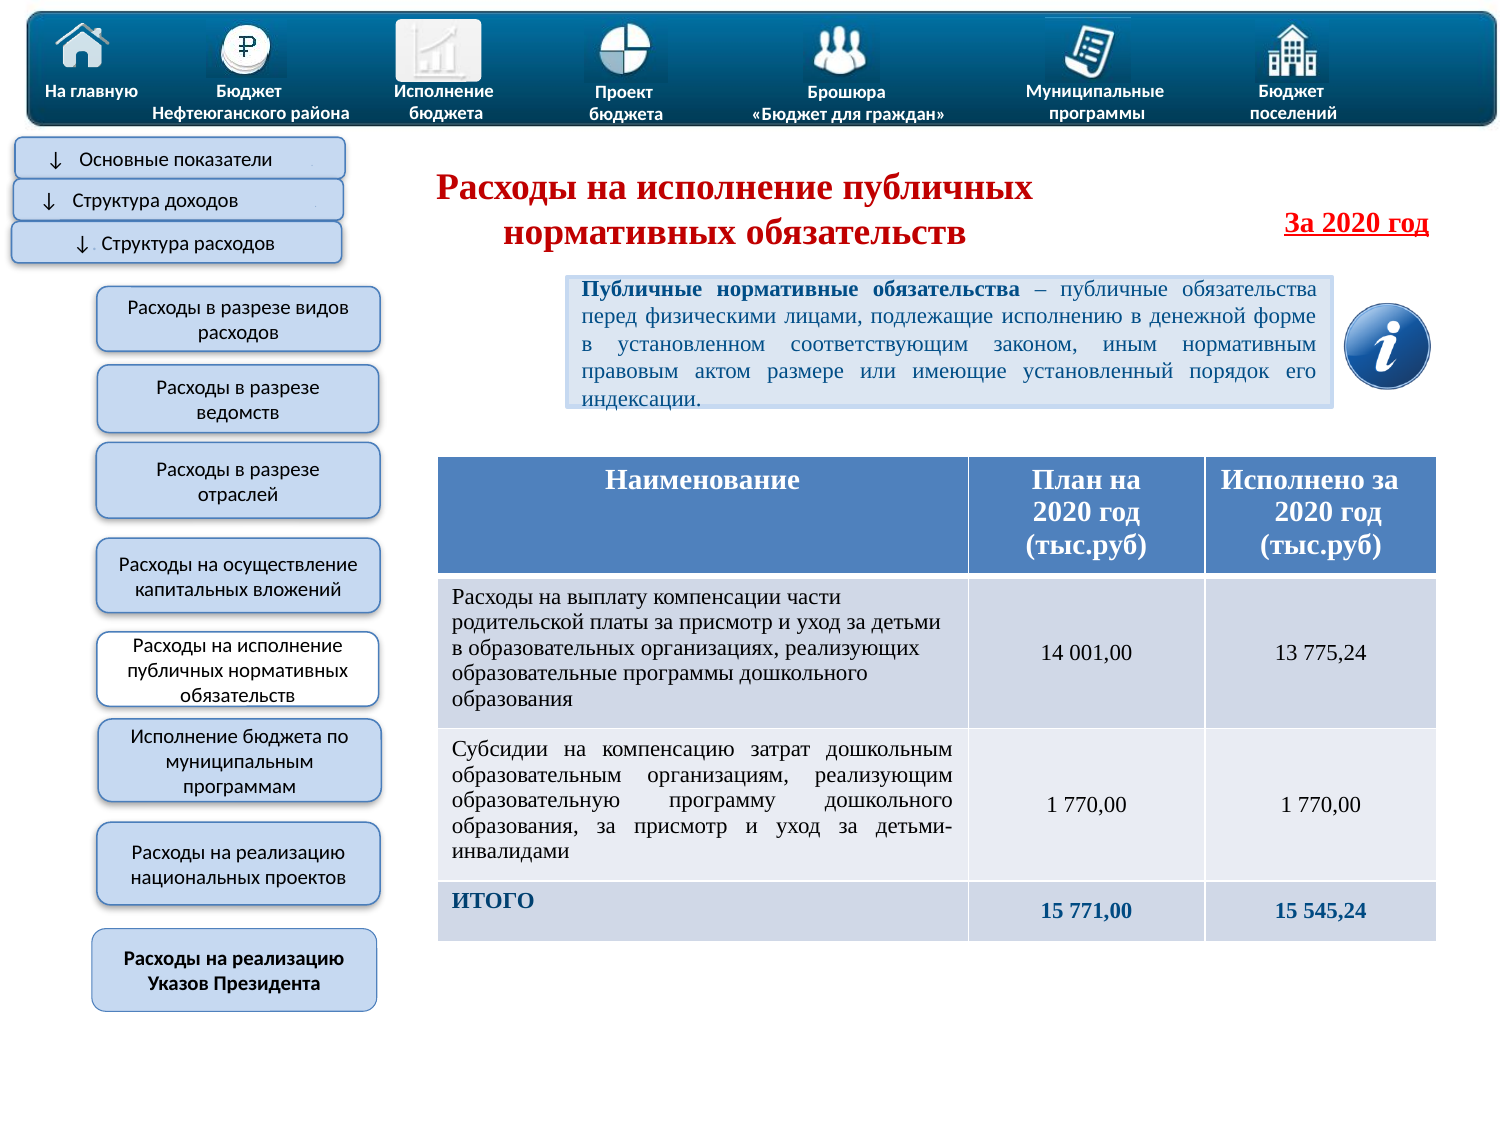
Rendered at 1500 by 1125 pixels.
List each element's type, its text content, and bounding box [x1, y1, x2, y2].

picture [1327, 286, 1449, 407]
table_cell 14 001,00 [969, 579, 1204, 728]
text_box Расходы на реализацию национальных проектов [96, 821, 381, 906]
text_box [24, 0, 1500, 133]
text_box За 2020 год [1269, 196, 1449, 246]
text_box Публичные нормативные обязательства – публичные обязательства перед физическими лицами, подлежащие исполнению в денежной форме в установленном соответствующим законом, иным нормативным правовым актом размере или имеющие установленный порядок его индексации. [565, 275, 1334, 409]
table_header Исполнено за 2020 год (тыс.руб) [1206, 457, 1436, 573]
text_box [95, 286, 381, 707]
table_cell 15 771,00 [969, 882, 1204, 941]
table_header Наименование [438, 457, 968, 573]
table_header План на 2020 год (тыс.руб) [969, 457, 1204, 573]
table_cell ИТОГО [438, 882, 968, 941]
text_box Расходы на реализацию Указов Президента [89, 926, 379, 1014]
table_cell Расходы на выплату компенсации части родительской платы за присмотр и уход за детьми в образовательных организациях, реализующих образовательные программы дошкольного образования [438, 579, 968, 728]
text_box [11, 136, 346, 799]
text_box Расходы на исполнение публичных нормативных обязательств [410, 154, 1060, 260]
table_cell 1 770,00 [1206, 729, 1436, 880]
table_cell Субсидии на компенсацию затрат дошкольным образовательным организациям, реализующим образовательную программу дошкольного образования, за присмотр и уход за детьми-инвалидами [438, 729, 968, 880]
text_box Исполнение бюджета по муниципальным программам [350, 718, 383, 803]
table_cell 1 770,00 [969, 729, 1204, 880]
table_cell 13 775,24 [1206, 579, 1436, 728]
table_cell 15 545,24 [1206, 882, 1436, 941]
